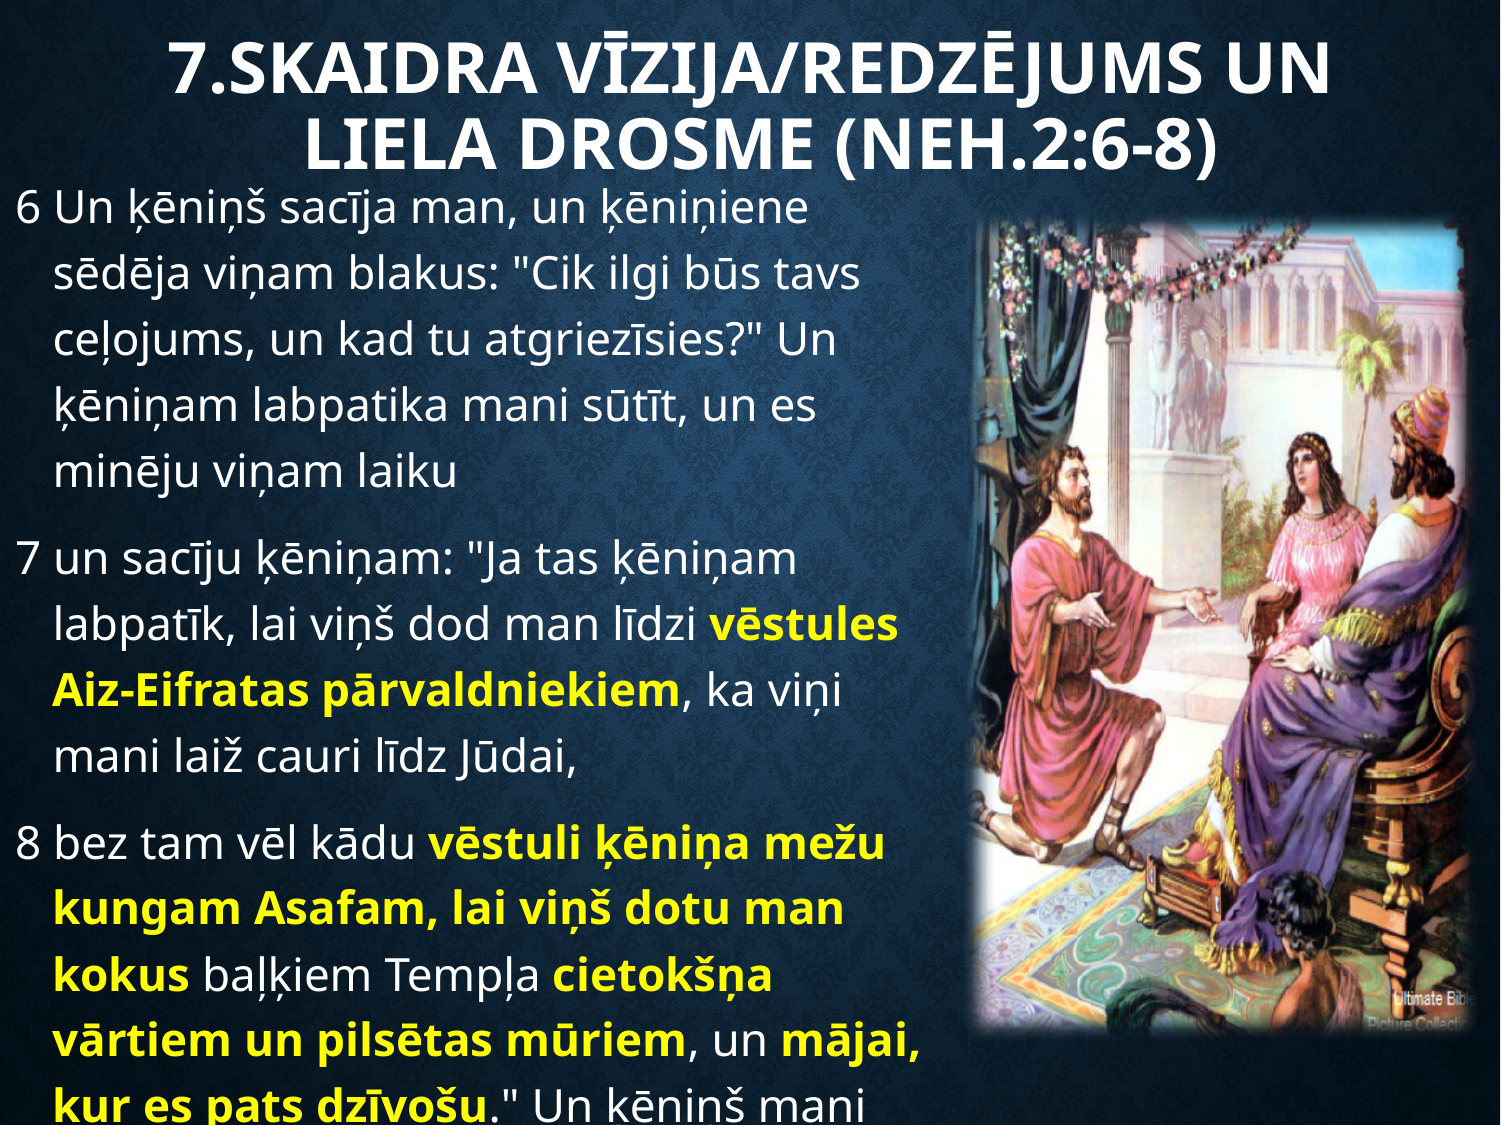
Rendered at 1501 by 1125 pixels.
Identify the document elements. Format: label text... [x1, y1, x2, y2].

title 7.Skaidra vīzija/redzējums un Liela drosme (Neh.2:6-8) [85, 0, 1436, 209]
picture [960, 210, 1481, 1042]
list 6 Un ķēniņš sacīja man, un ķēniņiene sēdēja viņam blakus: "Cik ilgi būs tavs ceļojums, un kad tu atgriezīsies?" Un ķēniņam labpatika mani sūtīt, un es minēju viņam laiku 7 un sacīju ķēniņam: "Ja tas ķēniņam labpatīk, lai viņš dod man līdzi vēstules Aiz-Eifratas pārvaldniekiem, ka viņi mani laiž cauri līdz Jūdai, 8 bez tam vēl kādu vēstuli ķēniņa mežu kungam Asafam, lai viņš dotu man kokus baļķiem Tempļa cietokšņa vārtiem un pilsētas mūriem, un mājai, kur es pats dzīvošu." Un ķēniņš mani uzklausīja, tādēļ ka mana Dieva žēlīgā roka bija pār mani. [0, 159, 971, 766]
